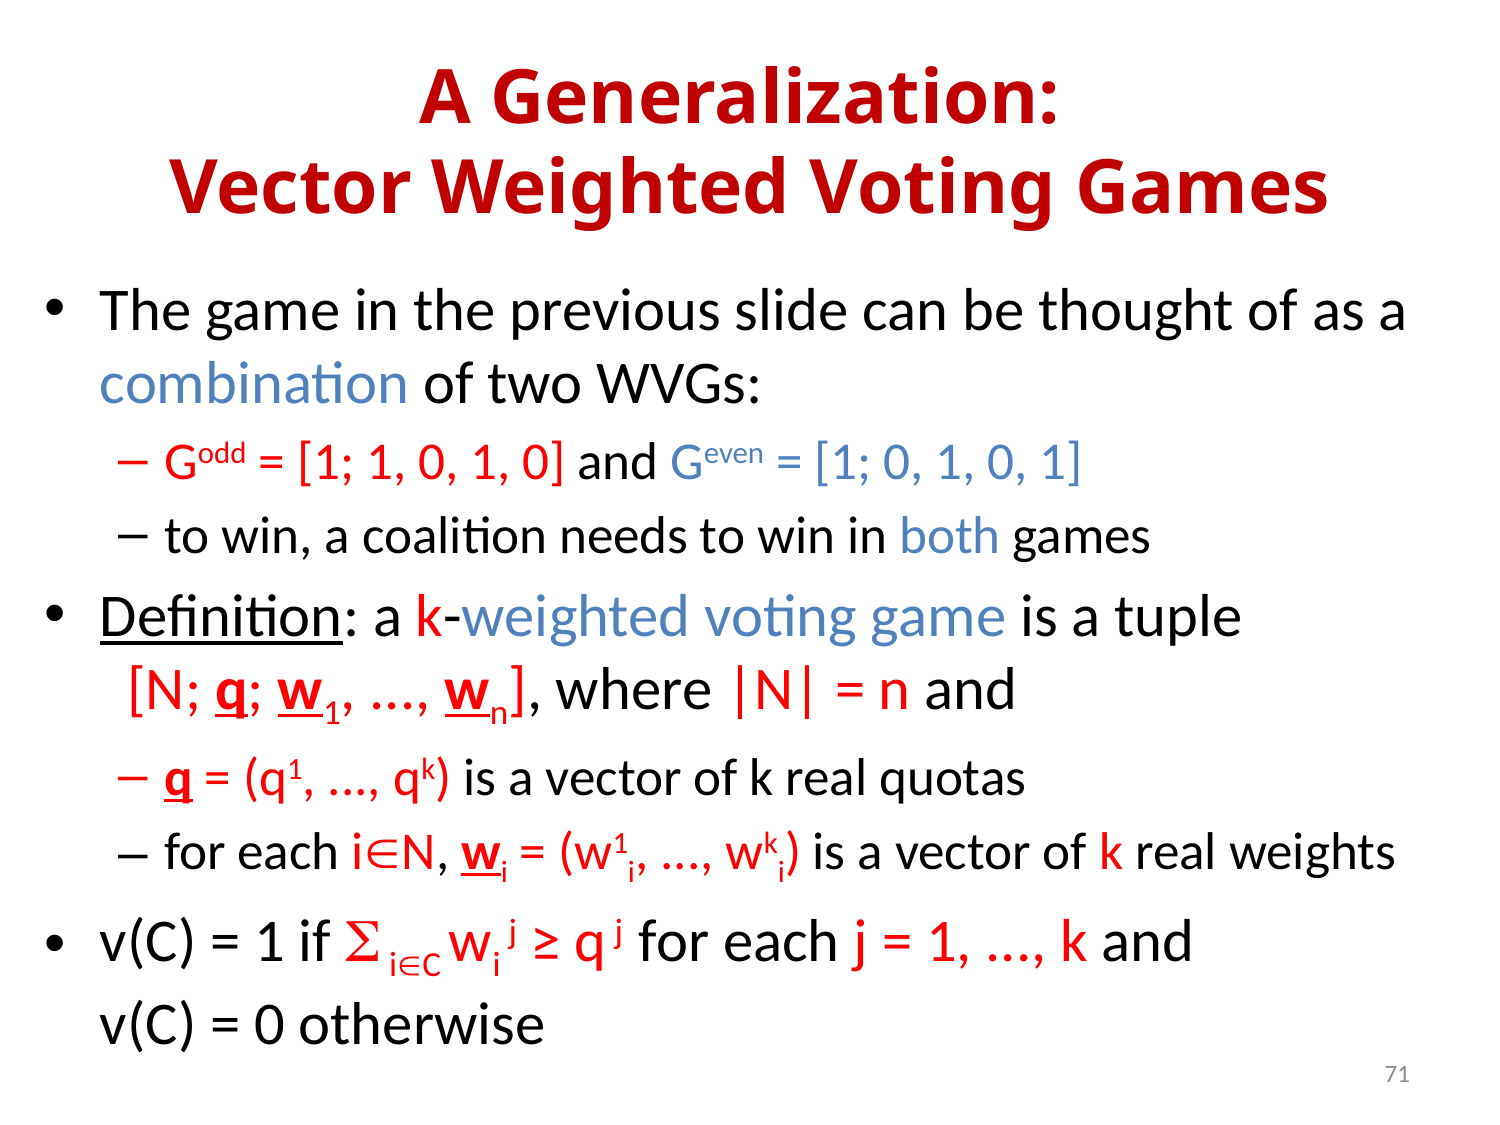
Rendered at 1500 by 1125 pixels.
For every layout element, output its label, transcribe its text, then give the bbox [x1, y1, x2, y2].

list The game in the previous slide can be thought of as a combination of two WVGs: Godd = [1; 1, 0, 1, 0] and Geven = [1; 0, 1, 0, 1] to win, a coalition needs to win in both games Definition: a k-weighted voting game is a tuple [N; q; w1, ..., wn], where |N| = n and q = (q1, ..., qk) is a vector of k real quotas for each iN, wi = (w1i, ..., wki) is a vector of k real weights v(C) = 1 if S iC wi j ≥ q j for each j = 1, ..., k and v(C) = 0 otherwise [29, 262, 1459, 1071]
title A Generalization: Vector Weighted Voting Games [75, 45, 1425, 233]
slide_number 71 [1074, 1042, 1425, 1103]
